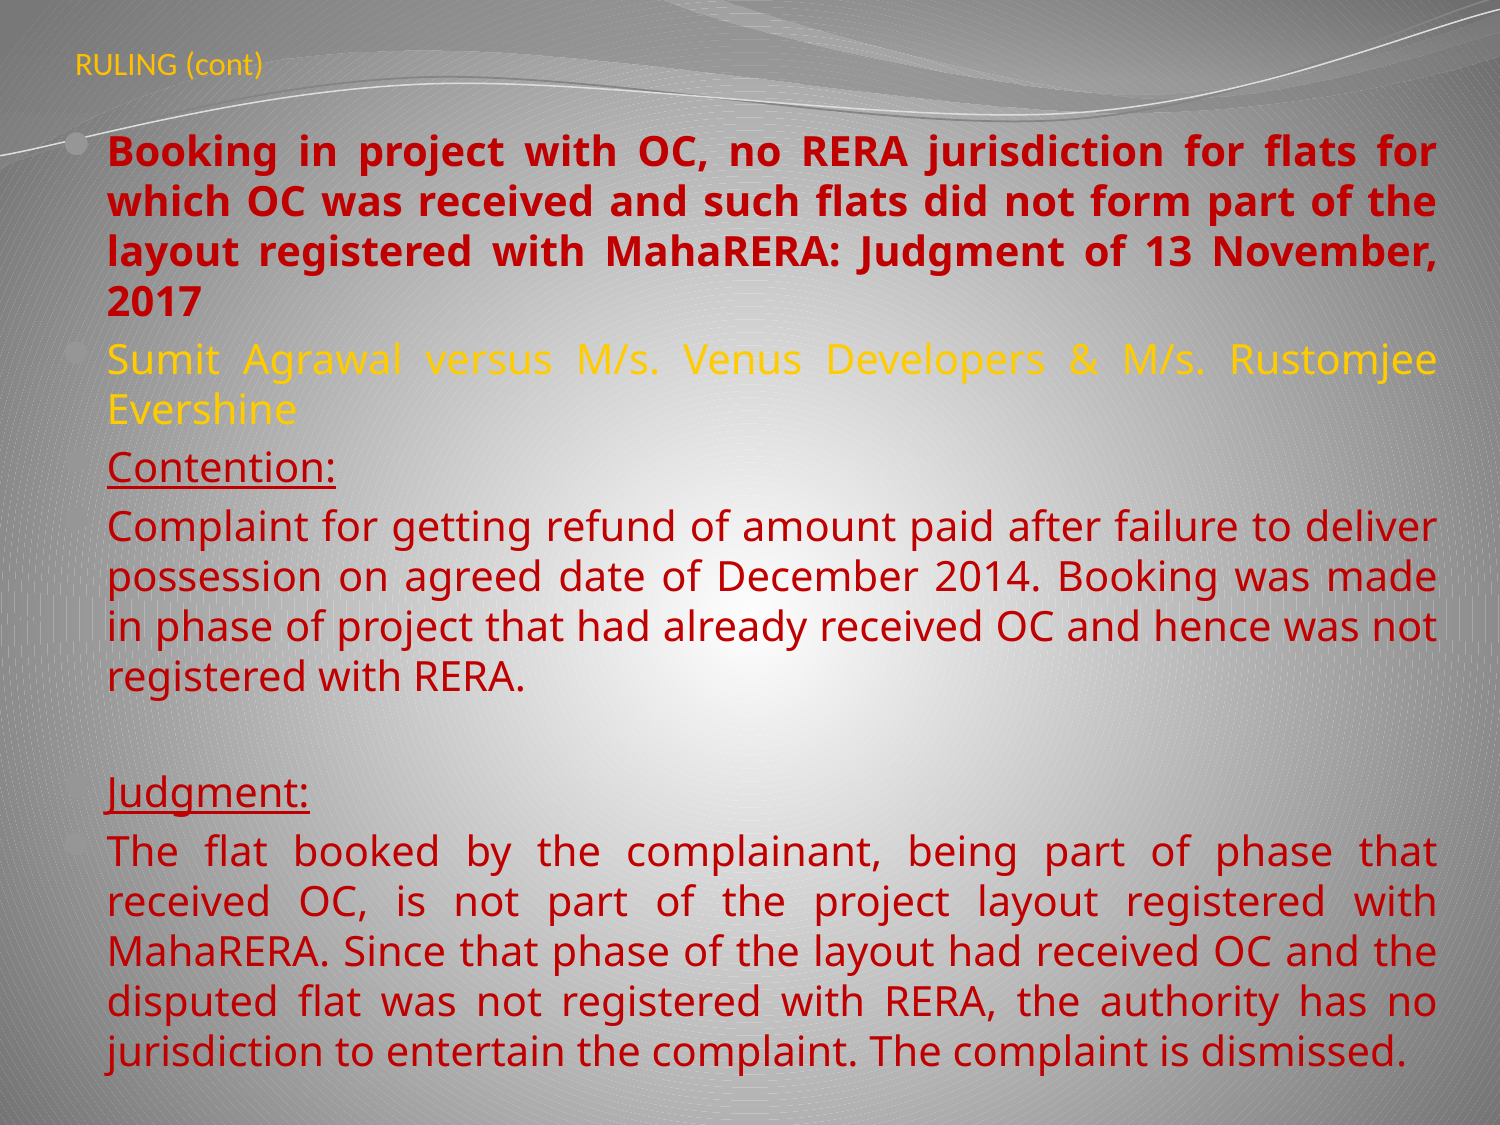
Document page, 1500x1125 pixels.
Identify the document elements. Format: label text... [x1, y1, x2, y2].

list Booking in project with OC, no RERA jurisdiction for flats for which OC was received and such flats did not form part of the layout registered with MahaRERA: Judgment of 13 November, 2017 Sumit Agrawal versus M/s. Venus Developers & M/s. Rustomjee Evershine Contention: Complaint for getting refund of amount paid after failure to deliver possession on agreed date of December 2014. Booking was made in phase of project that had already received OC and hence was not registered with RERA. Judgment: The flat booked by the complainant, being part of phase that received OC, is not part of the project layout registered with MahaRERA. Since that phase of the layout had received OC and the disputed flat was not registered with RERA, the authority has no jurisdiction to entertain the complaint. The complaint is dismissed. [46, 58, 1454, 1102]
title RULING (cont) [75, 35, 1425, 58]
